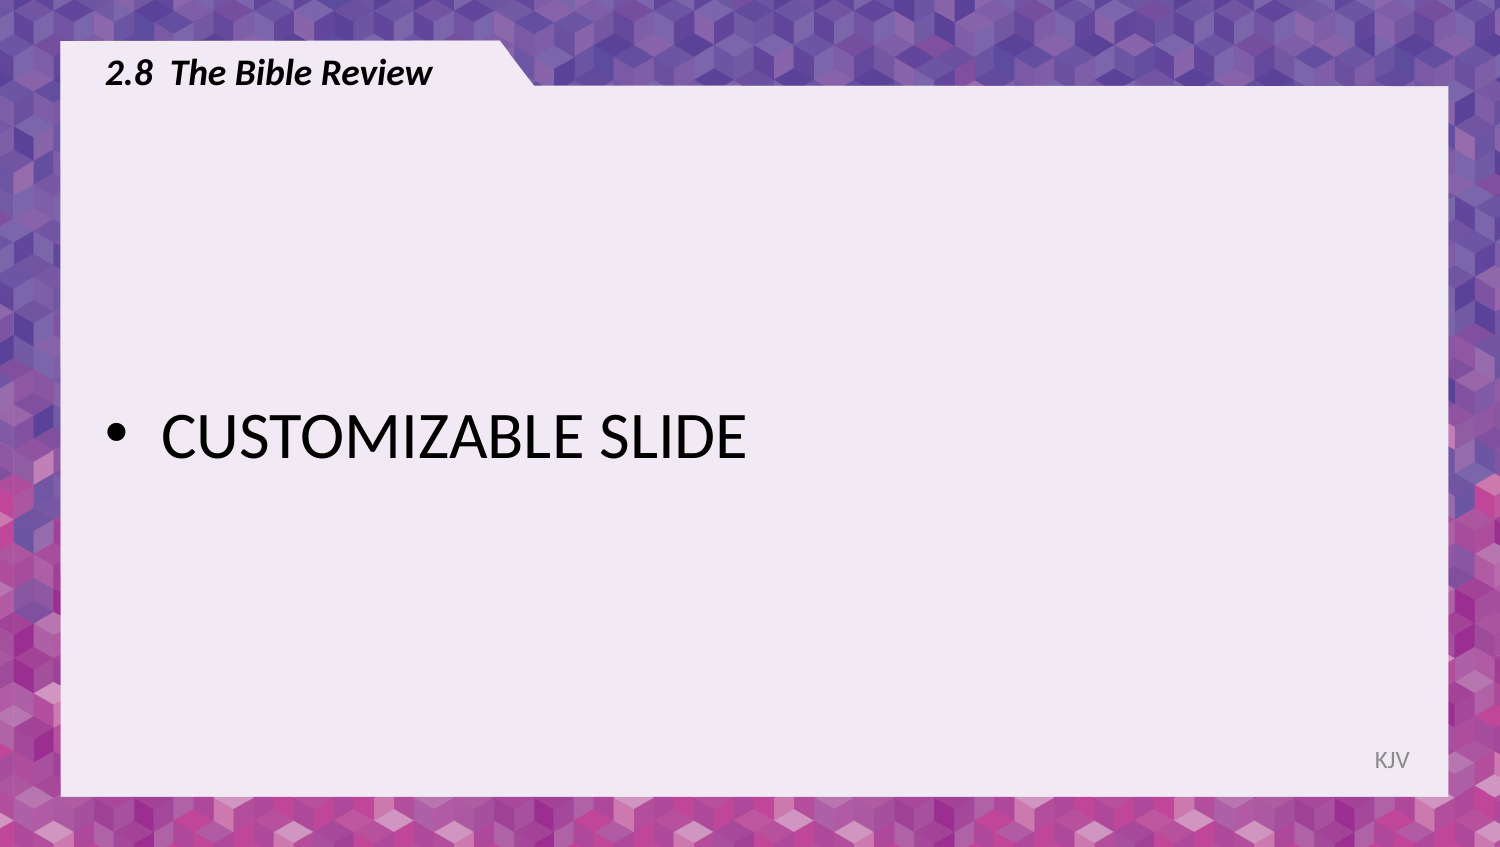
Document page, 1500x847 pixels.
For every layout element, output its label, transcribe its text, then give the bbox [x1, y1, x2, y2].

picture [0, 0, 1500, 847]
footer KJV [950, 736, 1425, 782]
list CUSTOMIZABLE SLIDE [89, 141, 1403, 722]
title 2.8 The Bible Review [89, 33, 1420, 108]
